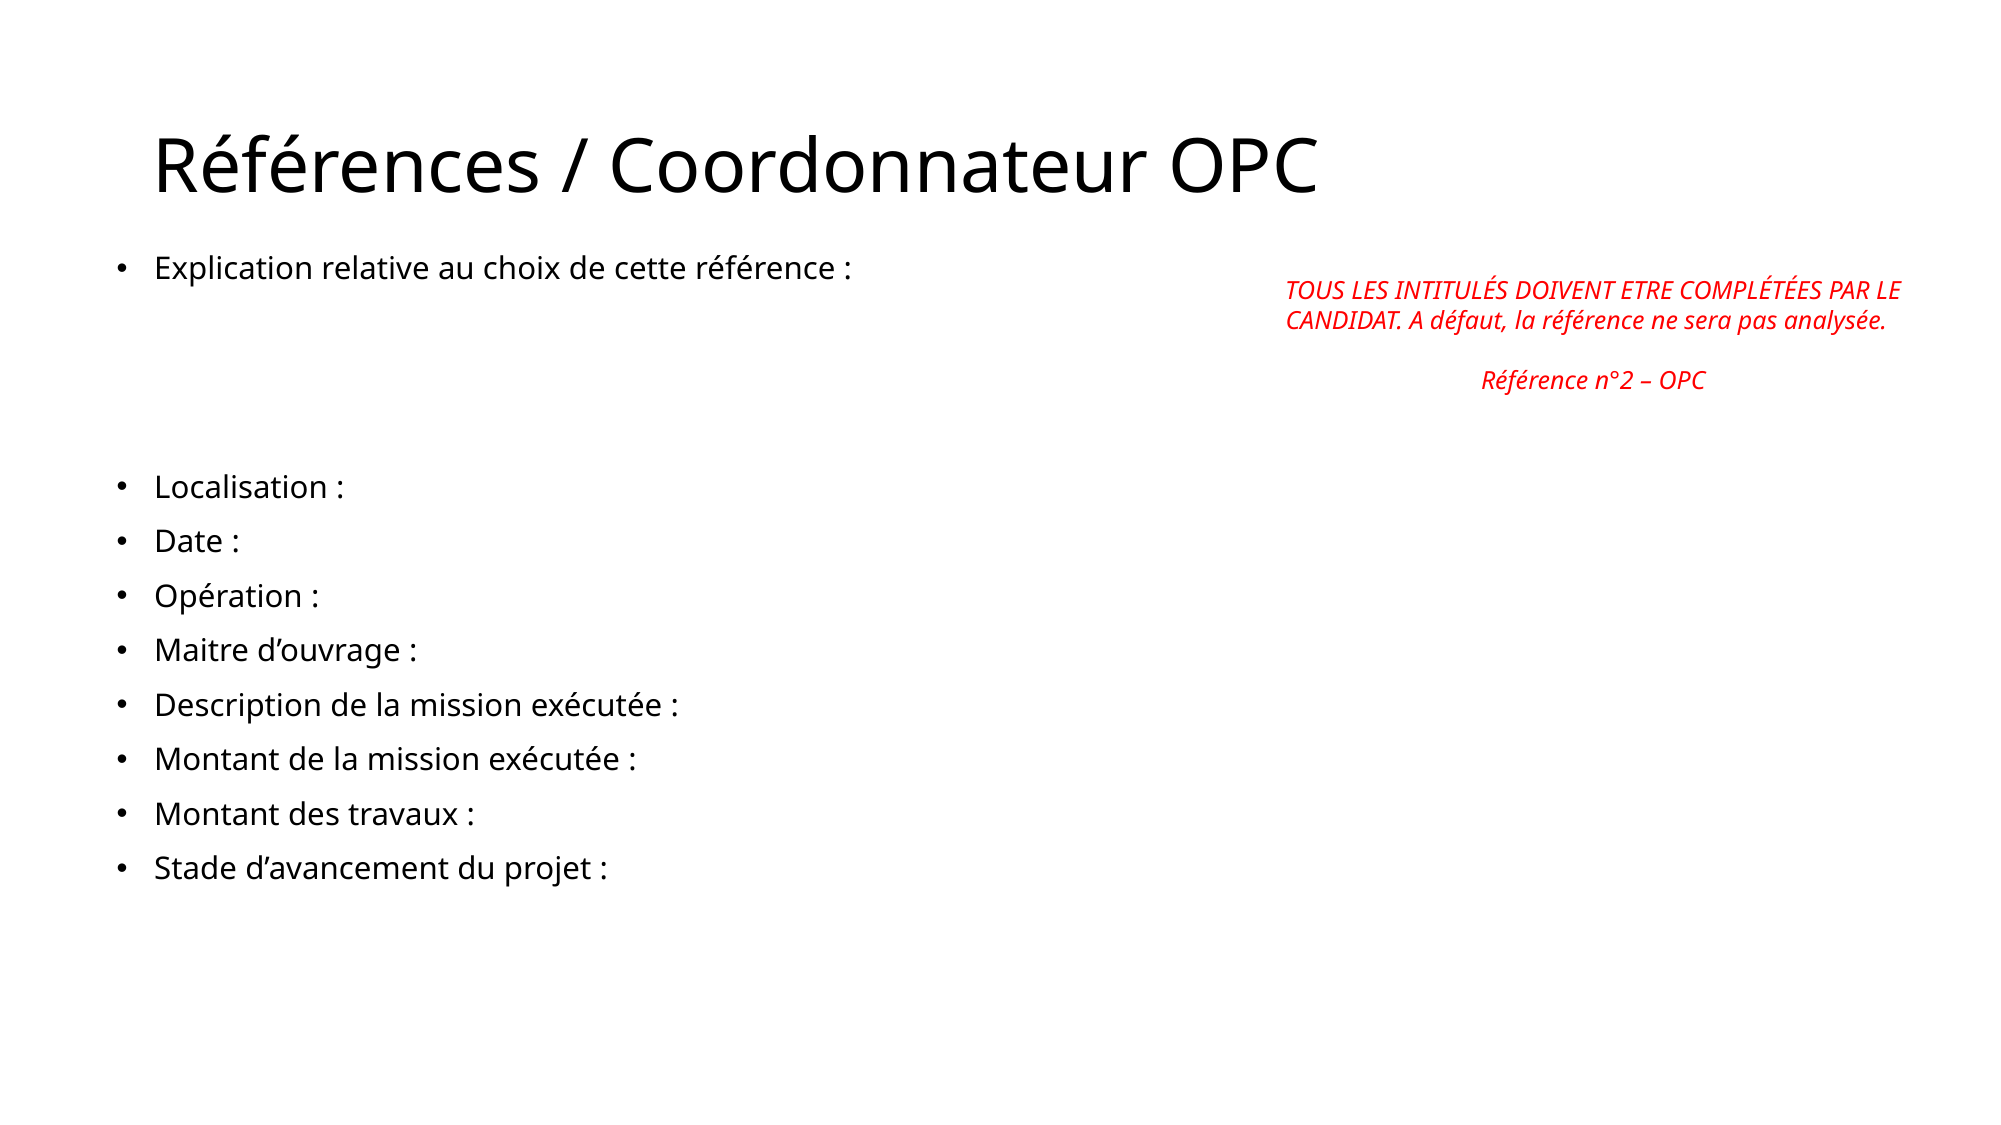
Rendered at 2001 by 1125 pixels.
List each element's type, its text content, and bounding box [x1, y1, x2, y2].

title Références / Coordonnateur OPC [137, 59, 1863, 267]
text_box TOUS LES INTITULÉS DOIVENT ETRE COMPLÉTÉES PAR LE CANDIDAT. A défaut, la référence ne sera pas analysée. Référence n°2 – OPC [1210, 267, 1977, 432]
list Explication relative au choix de cette référence : Localisation : Date : Opération : Maitre d’ouvrage : Description de la mission exécutée : Montant de la mission exécutée : Montant des travaux : Stade d’avancement du projet : [101, 245, 1827, 972]
